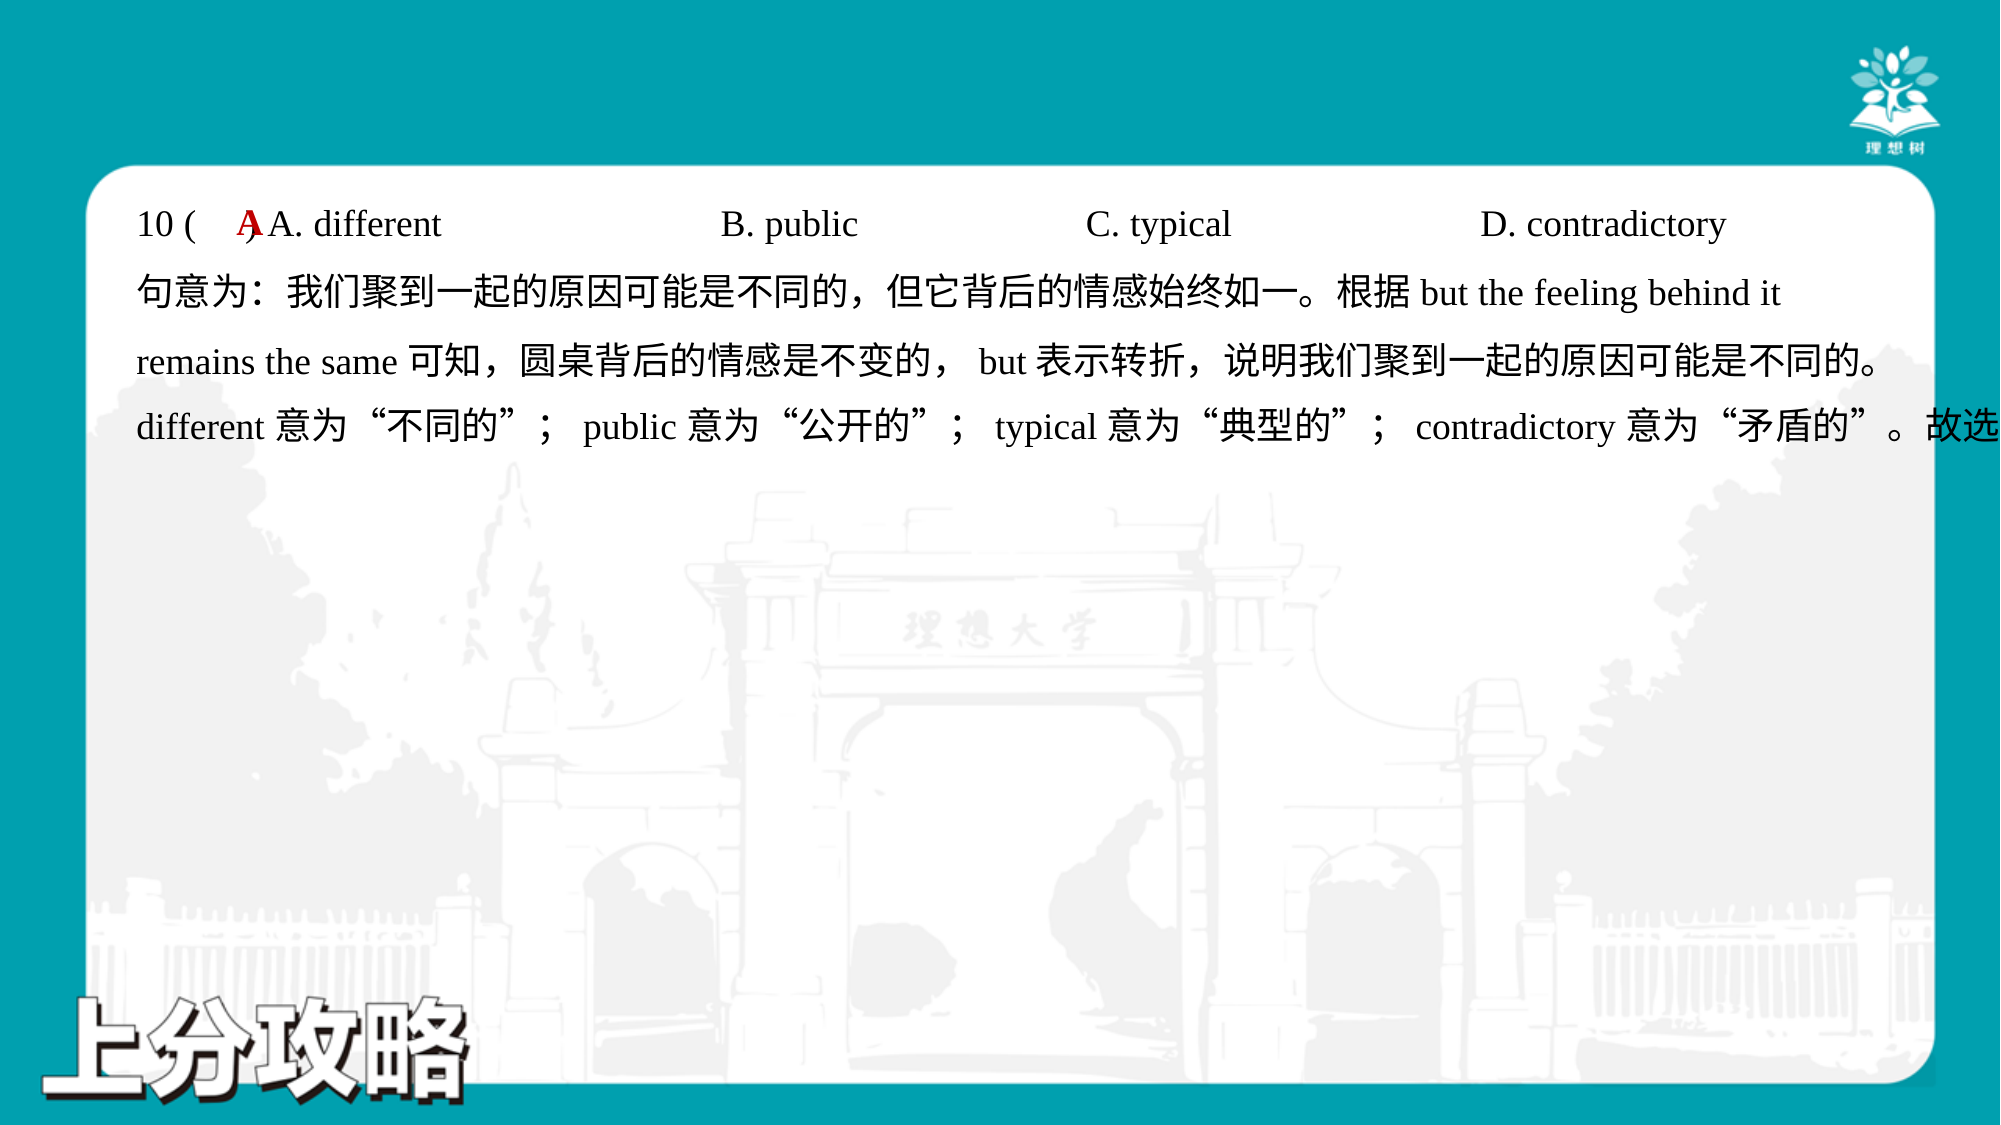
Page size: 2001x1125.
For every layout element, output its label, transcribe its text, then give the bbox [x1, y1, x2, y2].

text_box A [222, 176, 278, 236]
picture [0, 0, 2000, 1125]
text_box 句意为：我们聚到一起的原因可能是不同的，但它背后的情感始终如一。根据but the feeling behind it remains the same可知，圆桌背后的情感是不变的，but表示转折，说明我们聚到一起的原因可能是不同的。 different意为“不同的”；public意为“公开的”；typical意为“典型的”；contradictory意为“矛盾的”。故选A项。 [136, 244, 1865, 441]
text_box 10 ( ) A. different B. public C. typical D. contradictory [136, 176, 1865, 237]
